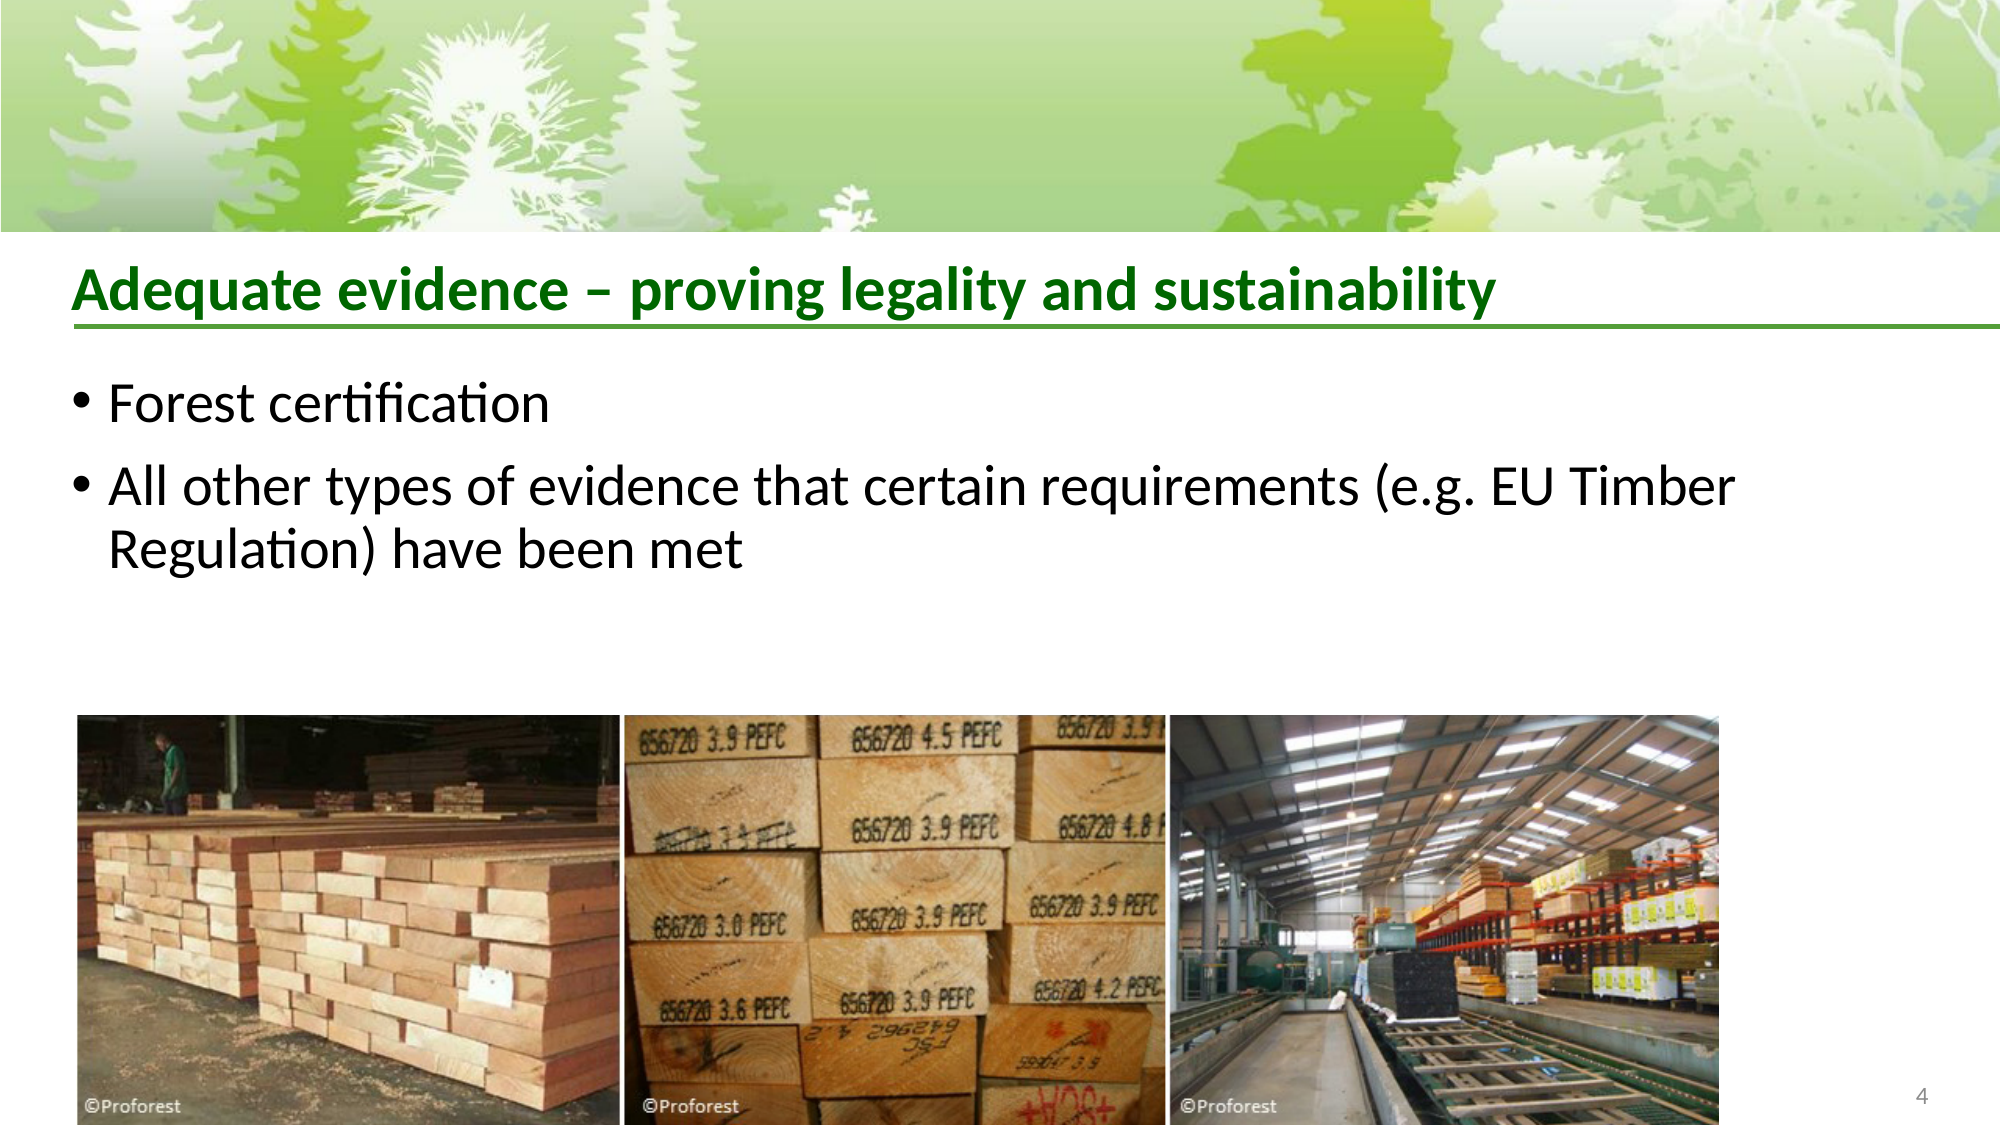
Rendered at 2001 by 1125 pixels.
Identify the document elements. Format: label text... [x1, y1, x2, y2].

list Forest certification All other types of evidence that certain requirements (e.g. EU Timber Regulation) have been met [56, 364, 1944, 970]
picture [76, 715, 1719, 1125]
slide_number 4 [1719, 1065, 1944, 1125]
title Adequate evidence – proving legality and sustainability [56, 181, 1782, 364]
picture [0, 0, 2000, 232]
